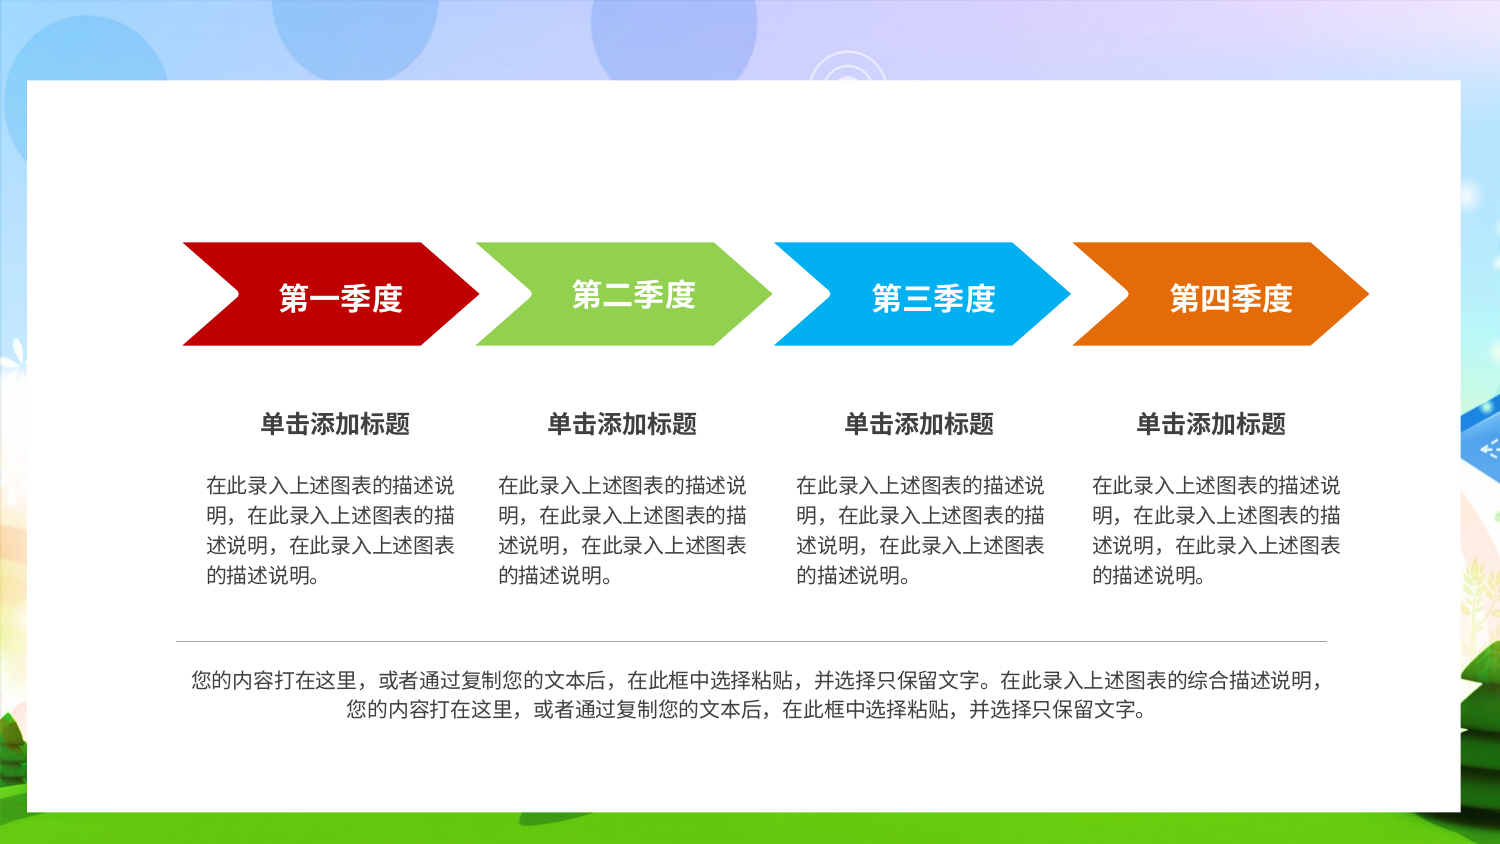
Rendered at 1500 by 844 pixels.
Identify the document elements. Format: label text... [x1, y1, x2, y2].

text_box 单击添加标题 [1125, 402, 1298, 445]
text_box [762, 237, 1078, 350]
text_box 在此录入上述图表的描述说明，在此录入上述图表的描述说明，在此录入上述图表的描述说明。 [487, 461, 759, 593]
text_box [487, 237, 761, 350]
text_box 在此录入上述图表的描述说明，在此录入上述图表的描述说明，在此录入上述图表的描述说明。 [194, 461, 472, 593]
text_box 在此录入上述图表的描述说明，在此录入上述图表的描述说明，在此录入上述图表的描述说明。 [785, 461, 1060, 593]
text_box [1079, 237, 1377, 350]
text_box 单击添加标题 [248, 402, 422, 445]
picture [0, 0, 1500, 844]
text_box 单击添加标题 [833, 402, 1006, 445]
text_box 单击添加标题 [535, 402, 709, 445]
text_box 您的内容打在这里，或者通过复制您的文本后，在此框中选择粘贴，并选择只保留文字。在此录入上述图表的综合描述说明，您的内容打在这里，或者通过复制您的文本后，在此框中选择粘贴，并选择只保留文字。 [174, 656, 1329, 728]
text_box 在此录入上述图表的描述说明，在此录入上述图表的描述说明，在此录入上述图表的描述说明。 [1080, 461, 1353, 593]
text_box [171, 237, 487, 350]
